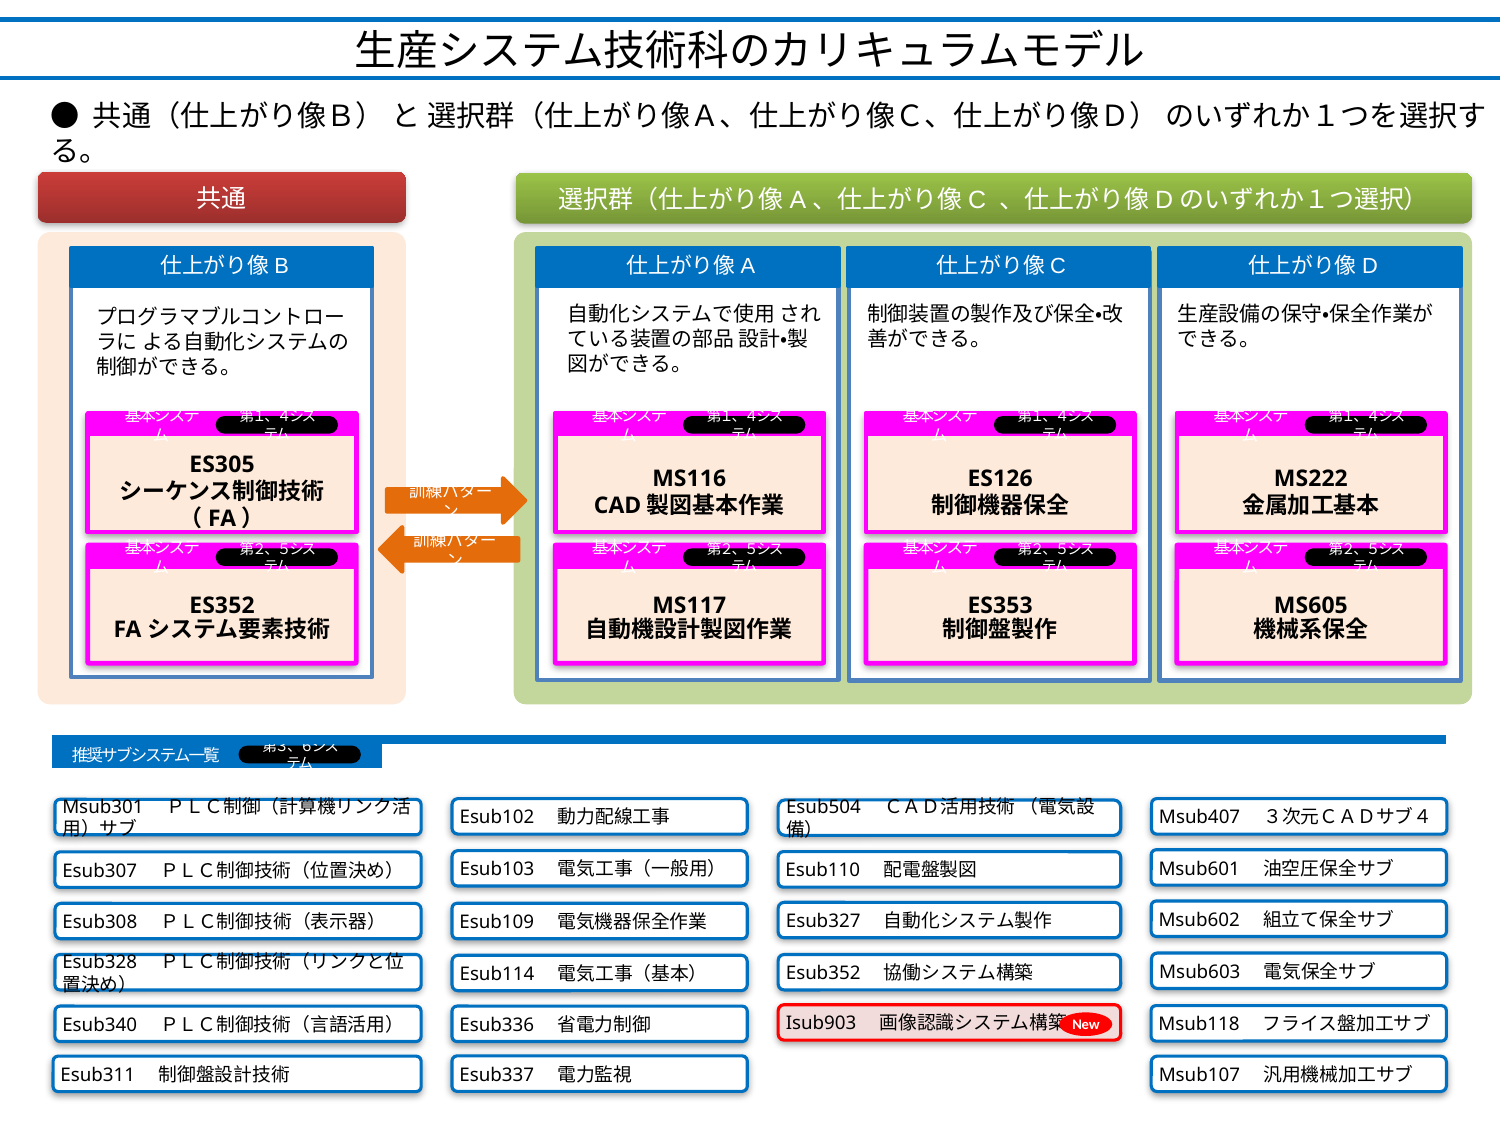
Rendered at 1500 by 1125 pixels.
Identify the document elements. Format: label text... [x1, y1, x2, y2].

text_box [1056, 1007, 1116, 1041]
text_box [865, 412, 1135, 664]
text_box Msub602 組立て保全サブ [1150, 900, 1448, 938]
text_box ● 共通（仕上がり像Ｂ） と 選択群（仕上がり像Ａ、仕上がり像Ｃ、仕上がり像Ｄ） のいずれか１つを選択する。 [35, 89, 1500, 175]
text_box 仕上がり像C [846, 246, 1151, 288]
text_box Esub327 自動化システム製作 [777, 901, 1122, 939]
text_box Esub103 電気工事（一般用） [451, 849, 749, 887]
text_box [69, 288, 374, 679]
text_box Msub407 ３次元ＣＡＤサブ４ [1150, 797, 1448, 835]
text_box Msub107 汎用機械加工サブ [1150, 1055, 1448, 1093]
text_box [87, 412, 357, 664]
text_box Isub903 画像認識システム構築 [777, 1003, 1122, 1041]
text_box 生産設備の保守・保全作業ができる。 [1162, 292, 1466, 358]
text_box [554, 412, 824, 664]
text_box Esub340 ＰＬＣ制御技術（言語活用） [54, 1005, 422, 1043]
text_box Esub308 ＰＬＣ制御技術（表示器） [54, 902, 422, 940]
text_box Msub601 油空圧保全サブ [1150, 848, 1448, 886]
text_box Esub102 動力配線工事 [451, 797, 749, 835]
text_box Esub337 電力監視 [451, 1055, 749, 1093]
text_box 訓練パターン [384, 476, 528, 525]
text_box Esub307 ＰＬＣ制御技術（位置決め） [54, 851, 422, 889]
text_box Esub504 ＣＡＤ活用技術 （電気設備） [777, 799, 1122, 837]
text_box Esub328 ＰＬＣ制御技術（リンクと位置決め） [54, 953, 422, 991]
text_box 生産システム技術科のカリキュラムモデル [0, 17, 1500, 80]
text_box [39, 739, 1446, 770]
text_box [847, 250, 1152, 683]
text_box Esub110 配電盤製図 [777, 850, 1122, 888]
text_box 訓練パターン [377, 525, 521, 574]
text_box 自動化システムで使用 されている装置の部品 設計・製図ができる。 [553, 292, 837, 383]
text_box [35, 231, 408, 707]
text_box Esub311 制御盤設計技術 [52, 1055, 422, 1093]
text_box Esub114 電気工事（基本） [451, 954, 749, 992]
text_box Msub118 フライス盤加工サブ [1150, 1004, 1448, 1042]
text_box 選択群（仕上がり像A、仕上がり像C 、仕上がり像Dのいずれか１つ選択） [515, 172, 1473, 224]
text_box 仕上がり像B [69, 246, 374, 288]
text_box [1176, 412, 1446, 664]
text_box Esub336 省電力制御 [451, 1005, 749, 1043]
text_box 制御装置の製作及び保全・改善ができる。 [852, 292, 1146, 358]
text_box 仕上がり像D [1157, 246, 1463, 288]
text_box 共通 [37, 171, 406, 223]
text_box Msub301 ＰＬＣ制御（計算機リンク活用）サブ [54, 798, 422, 836]
text_box Msub603 電気保全サブ [1150, 952, 1448, 990]
text_box [511, 232, 1475, 707]
text_box Esub109 電気機器保全作業 [451, 902, 749, 940]
text_box [535, 288, 841, 682]
text_box Esub352 協働システム構築 [777, 953, 1122, 991]
text_box 仕上がり像A [535, 246, 841, 288]
text_box プログラマブルコントローラに よる自動化システムの制御ができる。 [81, 296, 369, 386]
text_box [1157, 288, 1463, 683]
